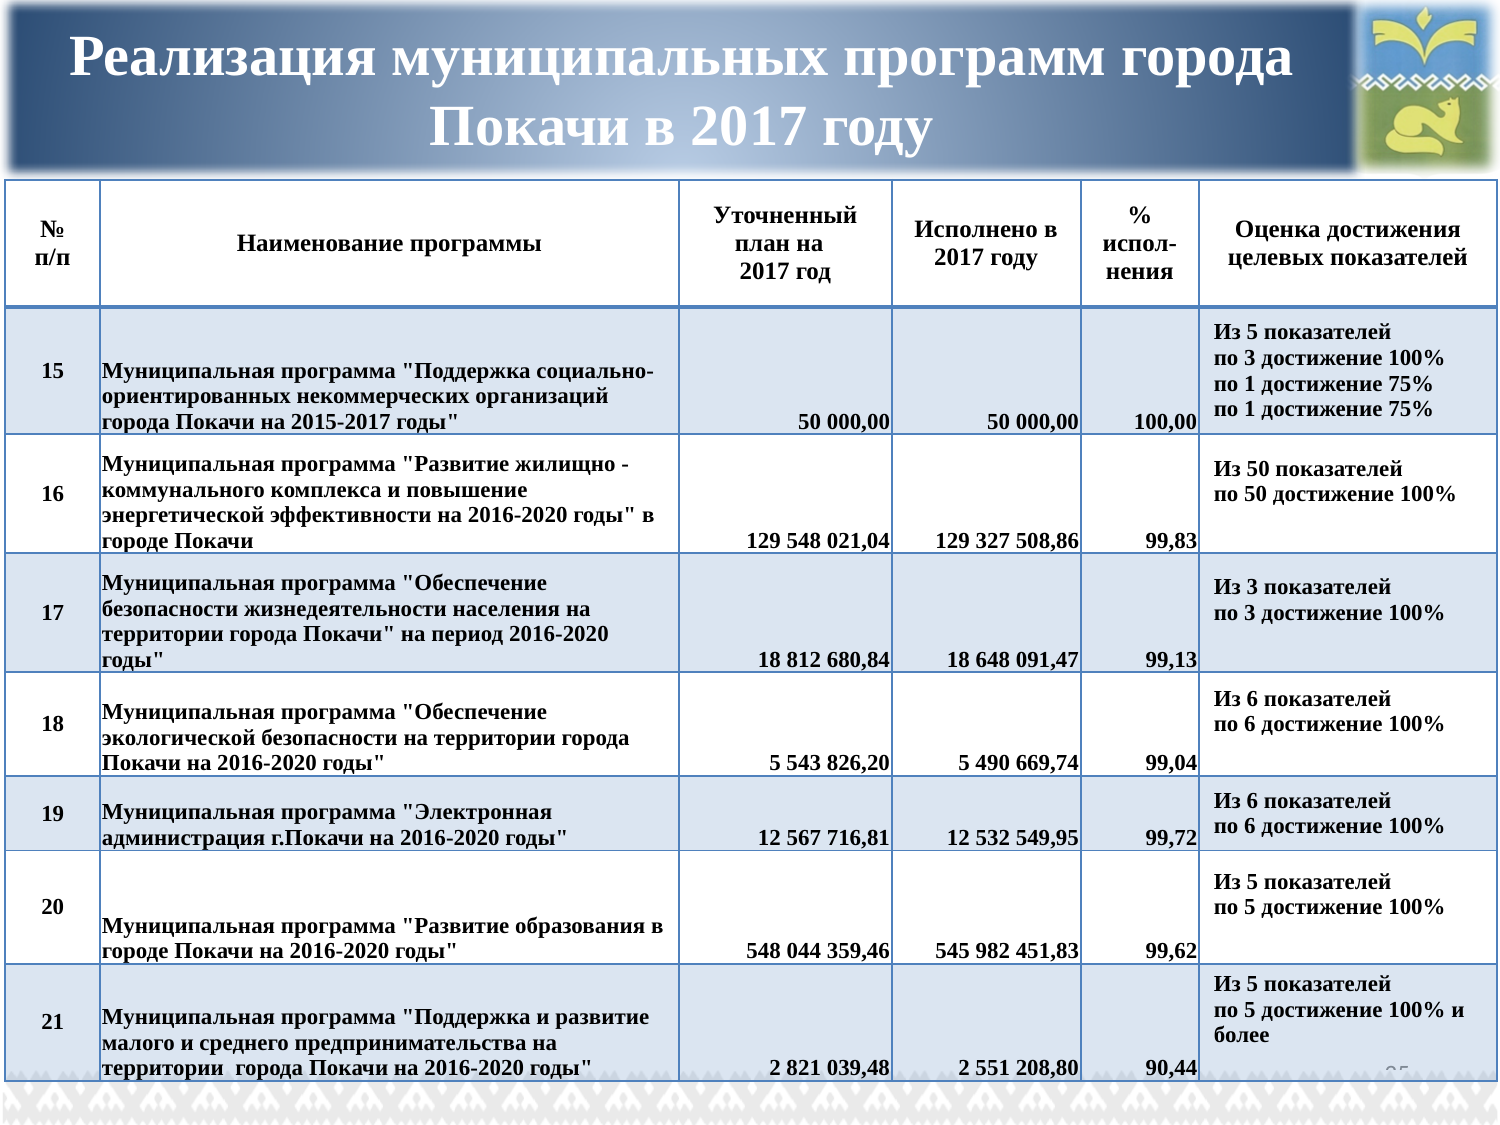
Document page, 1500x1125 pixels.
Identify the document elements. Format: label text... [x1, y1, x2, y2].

table_cell Из 50 показателей по 50 достижение 100% [1200, 435, 1496, 552]
table_cell 12 567 716,81 [680, 777, 891, 850]
table_cell 50 000,00 [893, 309, 1080, 433]
table_cell 18 648 091,47 [893, 554, 1080, 671]
table_cell 21 [6, 965, 99, 1068]
table_cell 5 543 826,20 [680, 673, 891, 775]
table_cell 20 [6, 851, 99, 963]
table_cell Из 6 показателей по 6 достижение 100% [1200, 673, 1496, 775]
table_cell 99,62 [1082, 851, 1198, 963]
table_cell 99,13 [1082, 554, 1198, 671]
table_cell Муниципальная программа "Электронная администрация г.Покачи на 2016-2020 годы" [101, 777, 678, 850]
table_cell 548 044 359,46 [680, 851, 891, 963]
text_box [12, 7, 1337, 168]
table_cell 129 548 021,04 [680, 435, 891, 552]
table_cell 16 [6, 435, 99, 552]
table_cell 545 982 451,83 [893, 851, 1080, 963]
table_cell 17 [6, 554, 99, 671]
table_cell 99,04 [1082, 673, 1198, 775]
table_cell 99,83 [1082, 435, 1198, 552]
table_cell 5 490 669,74 [893, 673, 1080, 775]
table_header Уточненный план на 2017 год [680, 181, 891, 305]
table_cell Из 6 показателей по 6 достижение 100% [1200, 777, 1496, 850]
table_header % испол-нения [1082, 181, 1198, 305]
table_cell Муниципальная программа "Обеспечение безопасности жизнедеятельности населения на территории города Покачи" на период 2016-2020 годы" [101, 554, 678, 671]
table_cell Муниципальная программа "Обеспечение экологической безопасности на территории города Покачи на 2016-2020 годы" [101, 673, 678, 775]
table_header Исполнено в 2017 году [893, 181, 1080, 305]
table_cell 100,00 [1082, 309, 1198, 433]
table_cell 129 327 508,86 [893, 435, 1080, 552]
table_cell 2 551 208,80 [893, 965, 1080, 1068]
table_cell 15 [6, 309, 99, 433]
picture [2, 1070, 1498, 1125]
text_box Реализация муниципальных программ города Покачи в 2017 году [15, 10, 1337, 166]
table_header Оценка достижения целевых показателей [1200, 181, 1496, 305]
table_cell Муниципальная программа "Поддержка и развитие малого и среднего предпринимательства на территории города Покачи на 2016-2020 годы" [101, 965, 678, 1068]
table_cell 2 821 039,48 [680, 965, 891, 1068]
table_header № п/п [6, 181, 99, 305]
table_cell Муниципальная программа "Развитие образования в городе Покачи на 2016-2020 годы" [101, 851, 678, 963]
picture [1342, 0, 1500, 184]
table_cell Из 5 показателей по 5 достижение 100% [1200, 851, 1496, 963]
table_header Наименование программы [101, 181, 678, 305]
table_cell 50 000,00 [680, 309, 891, 433]
table_cell 12 532 549,95 [893, 777, 1080, 850]
table_cell Из 5 показателей по 3 достижение 100% по 1 достижение 75% по 1 достижение 75% [1200, 309, 1496, 433]
table_cell 18 812 680,84 [680, 554, 891, 671]
table_cell 99,72 [1082, 777, 1198, 850]
table_cell Муниципальная программа "Развитие жилищно - коммунального комплекса и повышение энергетической эффективности на 2016-2020 годы" в городе Покачи [101, 435, 678, 552]
table_cell 90,44 [1082, 965, 1198, 1068]
table_cell 18 [6, 673, 99, 775]
table_cell Из 3 показателей по 3 достижение 100% [1200, 554, 1496, 671]
table_cell Муниципальная программа "Поддержка социально-ориентированных некоммерческих организаций города Покачи на 2015-2017 годы" [101, 309, 678, 433]
table_cell 19 [6, 777, 99, 850]
table_cell Из 5 показателей по 5 достижение 100% и более [1200, 965, 1496, 1068]
